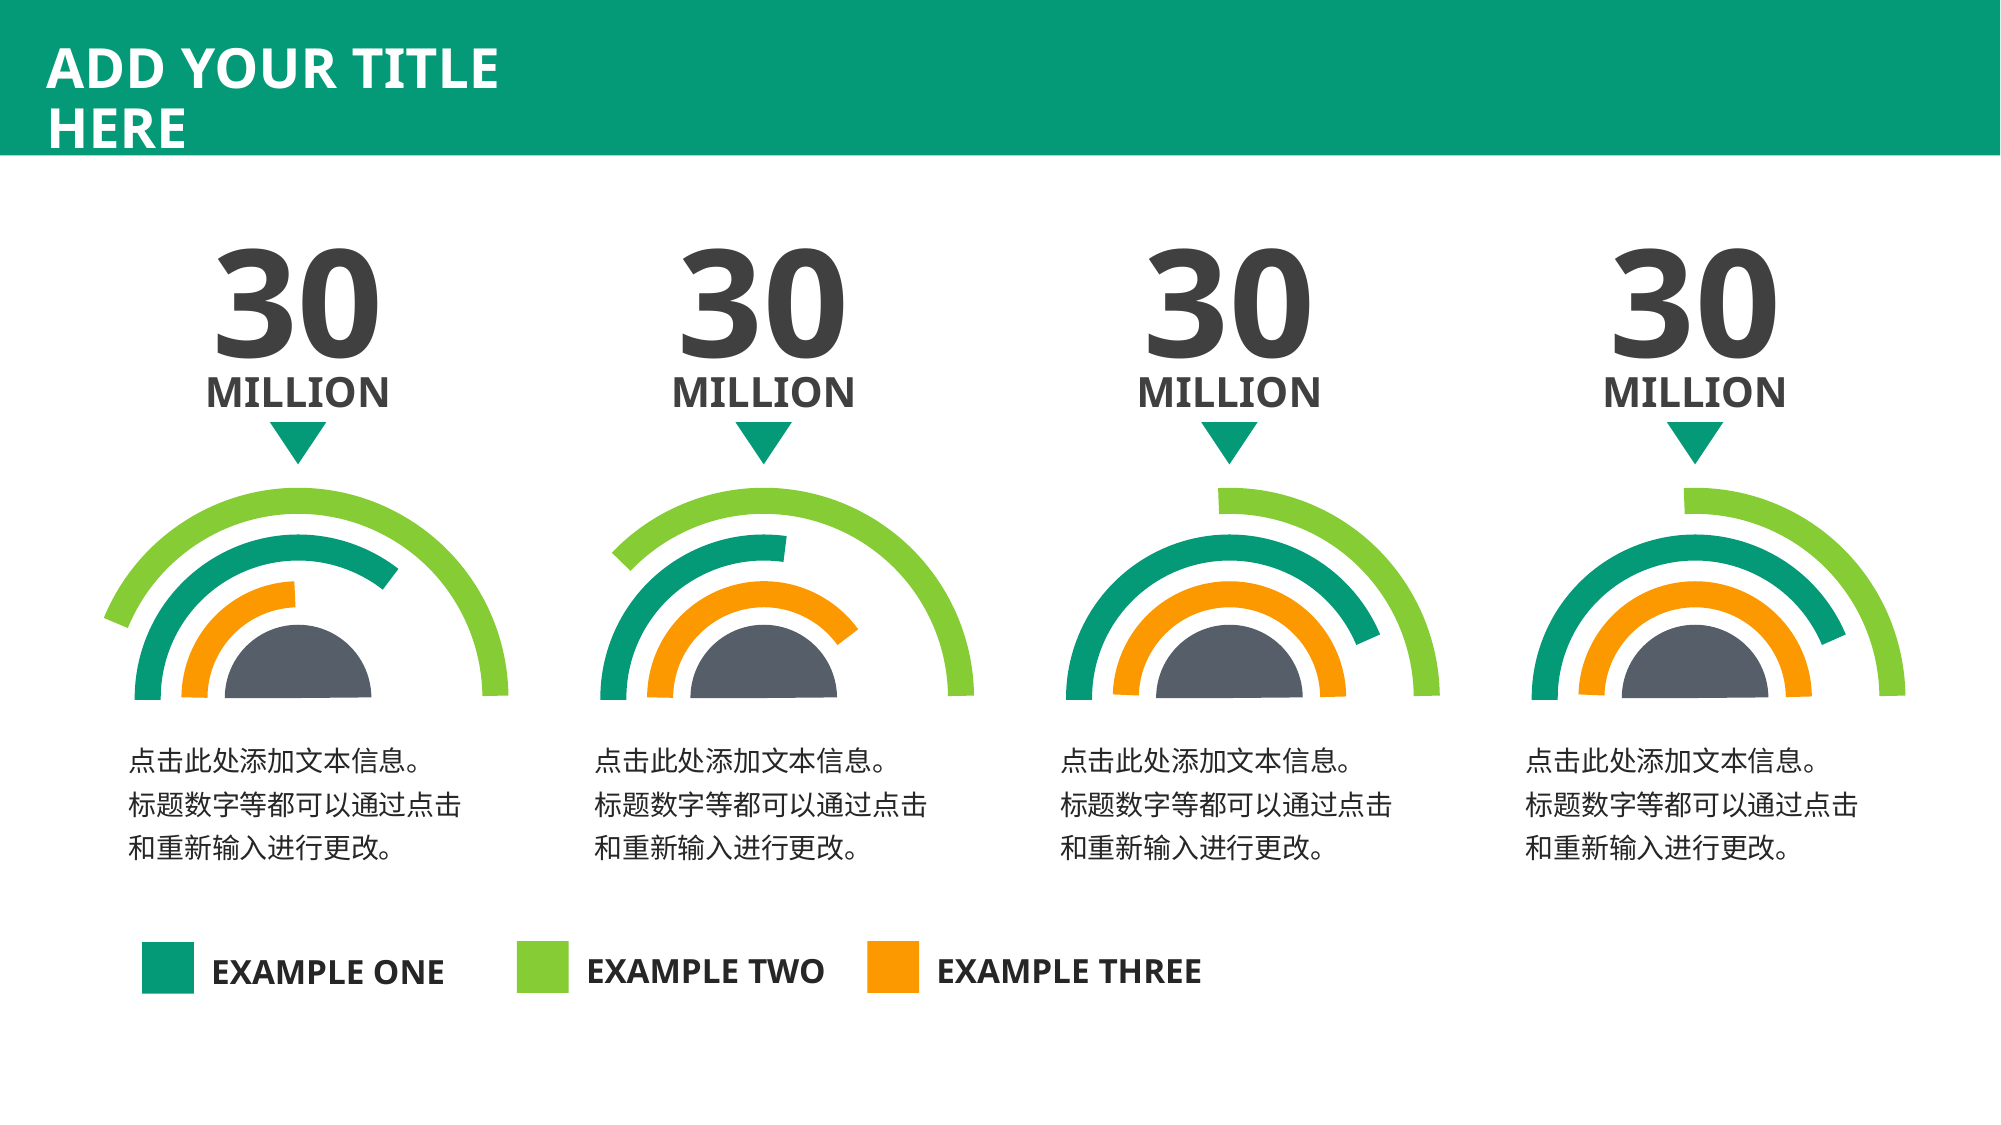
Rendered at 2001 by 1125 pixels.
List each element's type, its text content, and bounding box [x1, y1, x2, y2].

text_box MILLION [655, 358, 872, 424]
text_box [516, 930, 856, 999]
text_box 点击此处添加文本信息。 标题数字等都可以通过点击和重新输入进行更改。 [1511, 726, 1879, 872]
text_box MILLION [1587, 358, 1803, 424]
text_box 30 [1594, 200, 1796, 396]
text_box 30 [1128, 200, 1330, 396]
text_box [1218, 500, 1428, 699]
text_box [269, 424, 327, 467]
text_box MILLION [190, 358, 406, 424]
text_box [1666, 424, 1724, 467]
text_box [1201, 424, 1258, 467]
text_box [142, 931, 482, 1000]
text_box MILLION [1121, 358, 1338, 424]
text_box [867, 930, 1258, 999]
text_box [620, 500, 962, 699]
text_box [115, 500, 496, 699]
text_box [1684, 500, 1893, 699]
text_box 点击此处添加文本信息。 标题数字等都可以通过点击和重新输入进行更改。 [1045, 726, 1414, 872]
text_box [1078, 547, 1229, 700]
text_box 30 [197, 200, 399, 396]
text_box 点击此处添加文本信息。 标题数字等都可以通过点击和重新输入进行更改。 [114, 726, 482, 872]
text_box [147, 641, 298, 700]
list ADD YOUR TITLE HERE [31, 33, 634, 123]
text_box 30 [663, 200, 865, 396]
text_box [735, 424, 792, 467]
text_box [1544, 547, 1695, 700]
text_box 点击此处添加文本信息。 标题数字等都可以通过点击和重新输入进行更改。 [579, 726, 948, 872]
text_box [612, 594, 763, 700]
